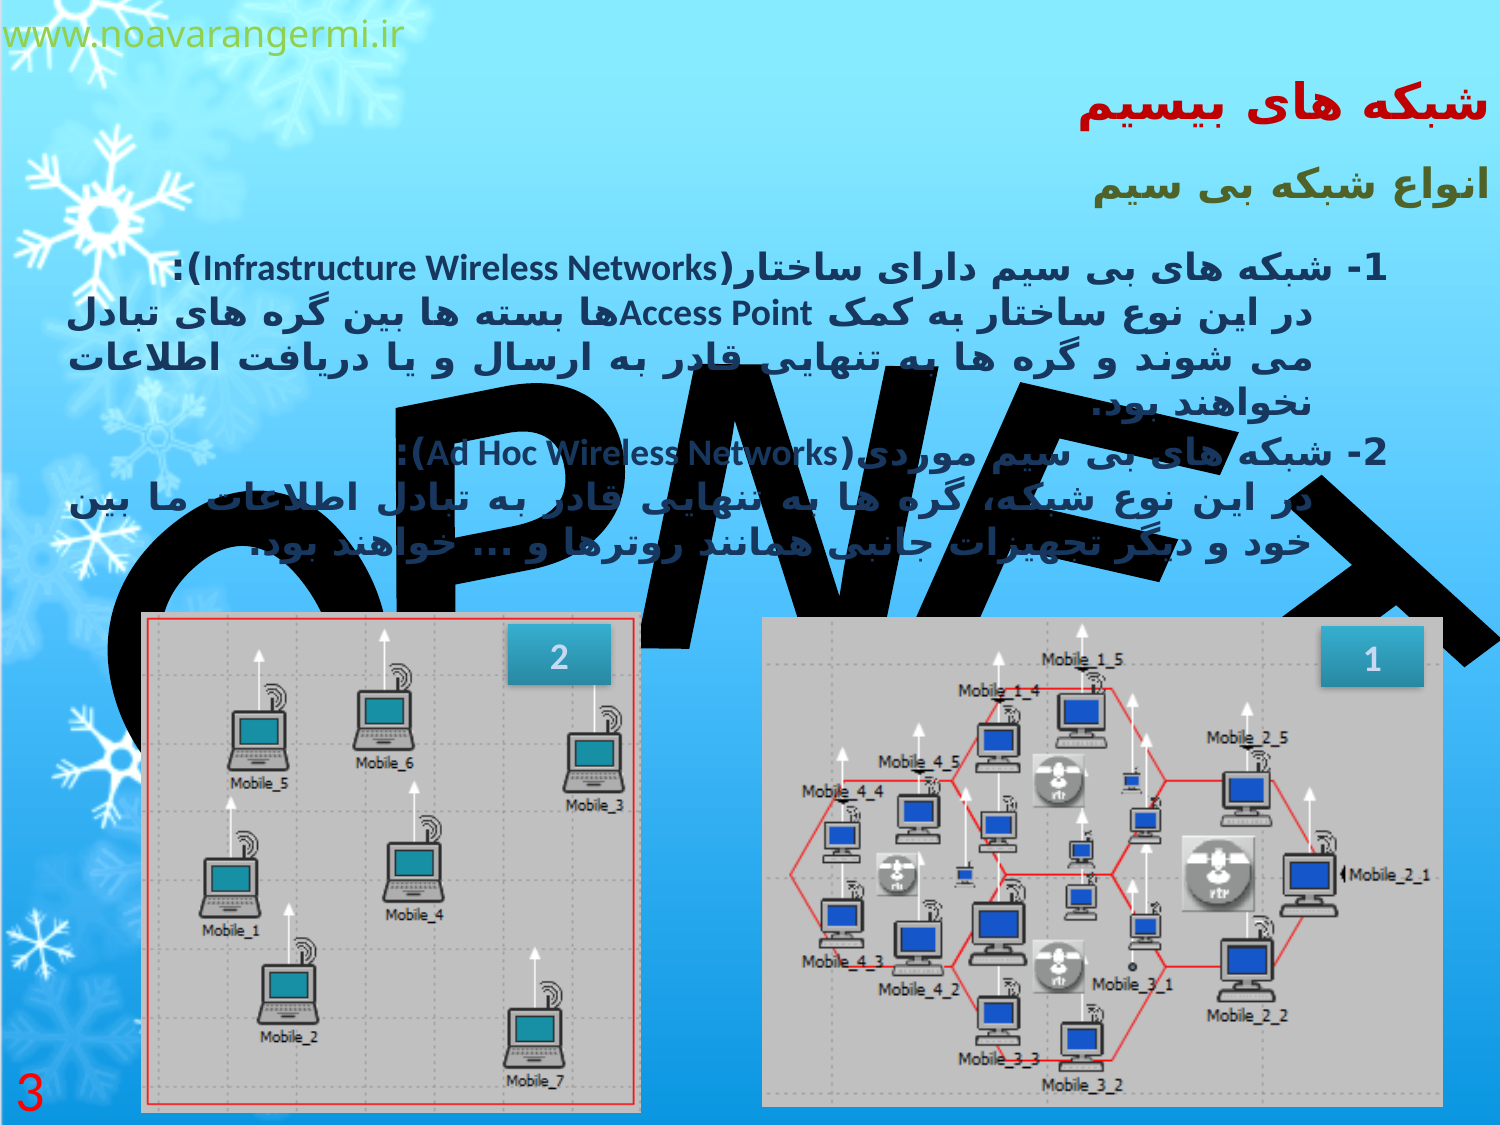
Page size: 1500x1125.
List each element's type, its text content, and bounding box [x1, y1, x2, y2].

text_box 1- شبکه های بی سیم دارای ساختار(Infrastructure Wireless Networks): در این نوع ساختار به کمک Access Pointها بسته ها بین گره های تبادل می شوند و گره ها به تنهایی قادر به ارسال و یا دریافت اطلاعات نخواهند بود. [50, 235, 1404, 420]
slide_number 31 [0, 1057, 80, 1118]
picture [0, 0, 1500, 1125]
text_box 2- شبکه های بی سیم موردی(Ad Hoc Wireless Networks): در این نوع شبکه، گره ها به تنهایی قادر به تبادل اطلاعات ما بین خود و دیگر تجهیزات جانبی همانند روترها و ... خواهند بود. [50, 420, 1404, 571]
text_box www.noavarangermi.ir [0, 10, 425, 62]
text_box شبکه های بیسیم انواع شبکه بی سیم [1062, 62, 1500, 215]
